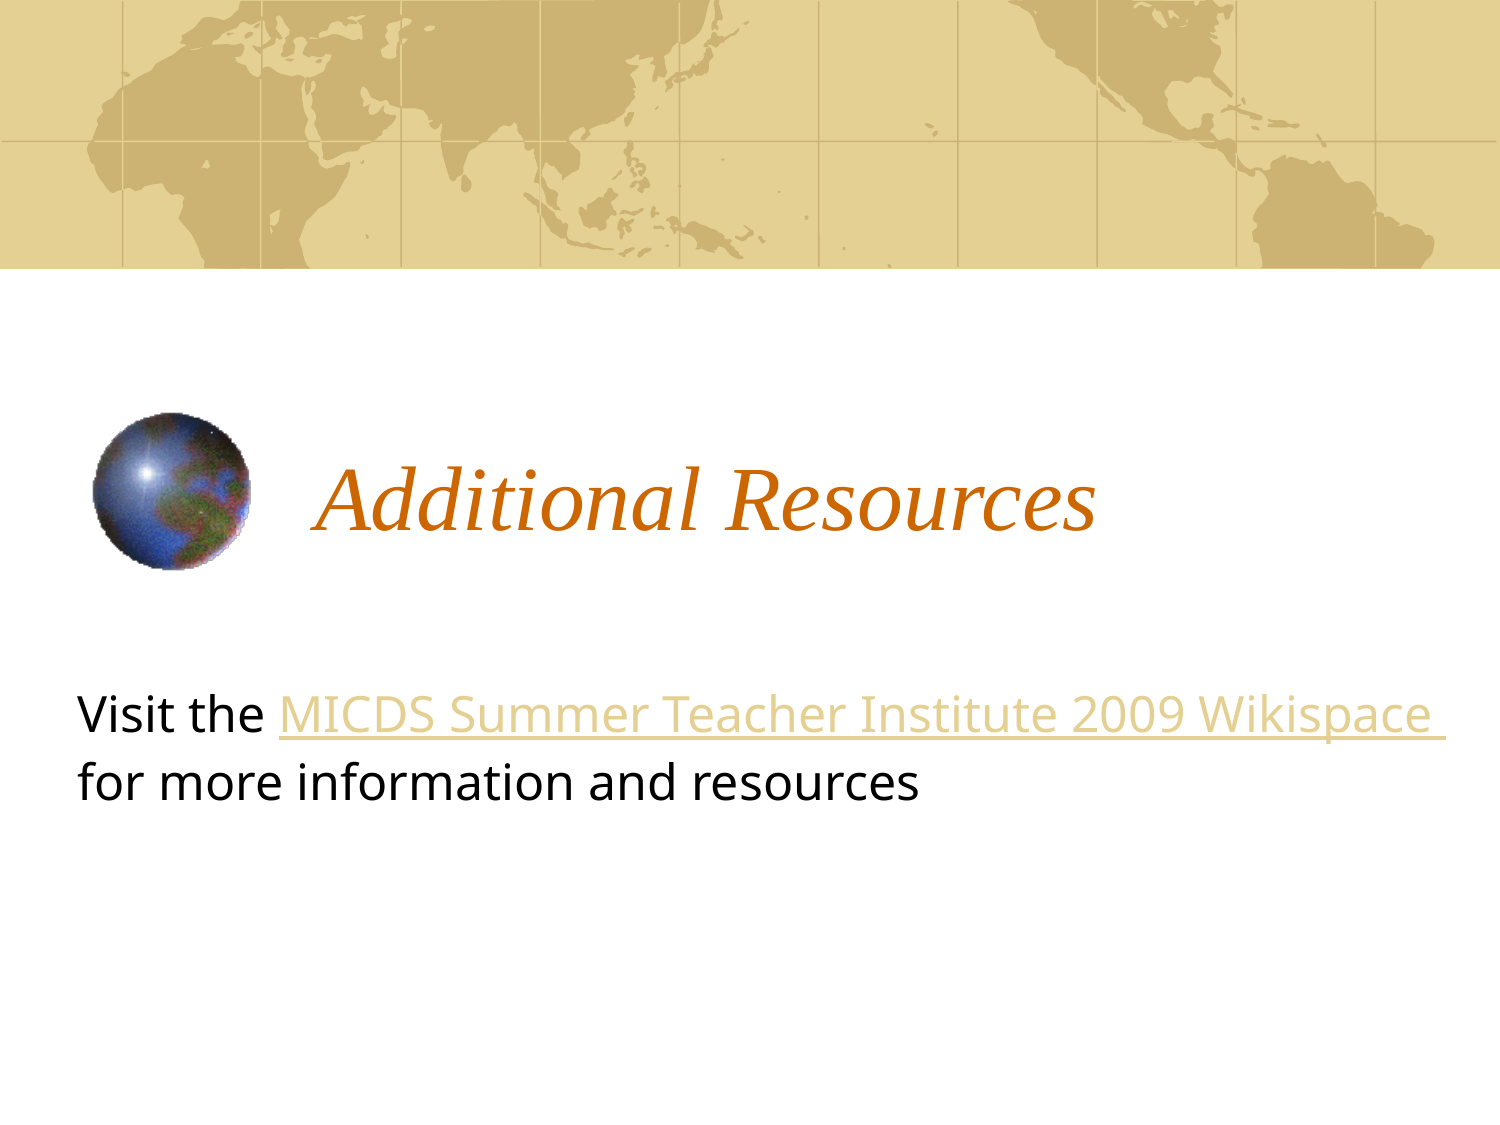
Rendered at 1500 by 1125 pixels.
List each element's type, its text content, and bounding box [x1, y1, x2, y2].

text_box Visit the MICDS Summer Teacher Institute 2009 Wikispace for more information and resources [62, 674, 1463, 818]
title Additional Resources [299, 299, 1438, 674]
picture [87, 407, 268, 575]
